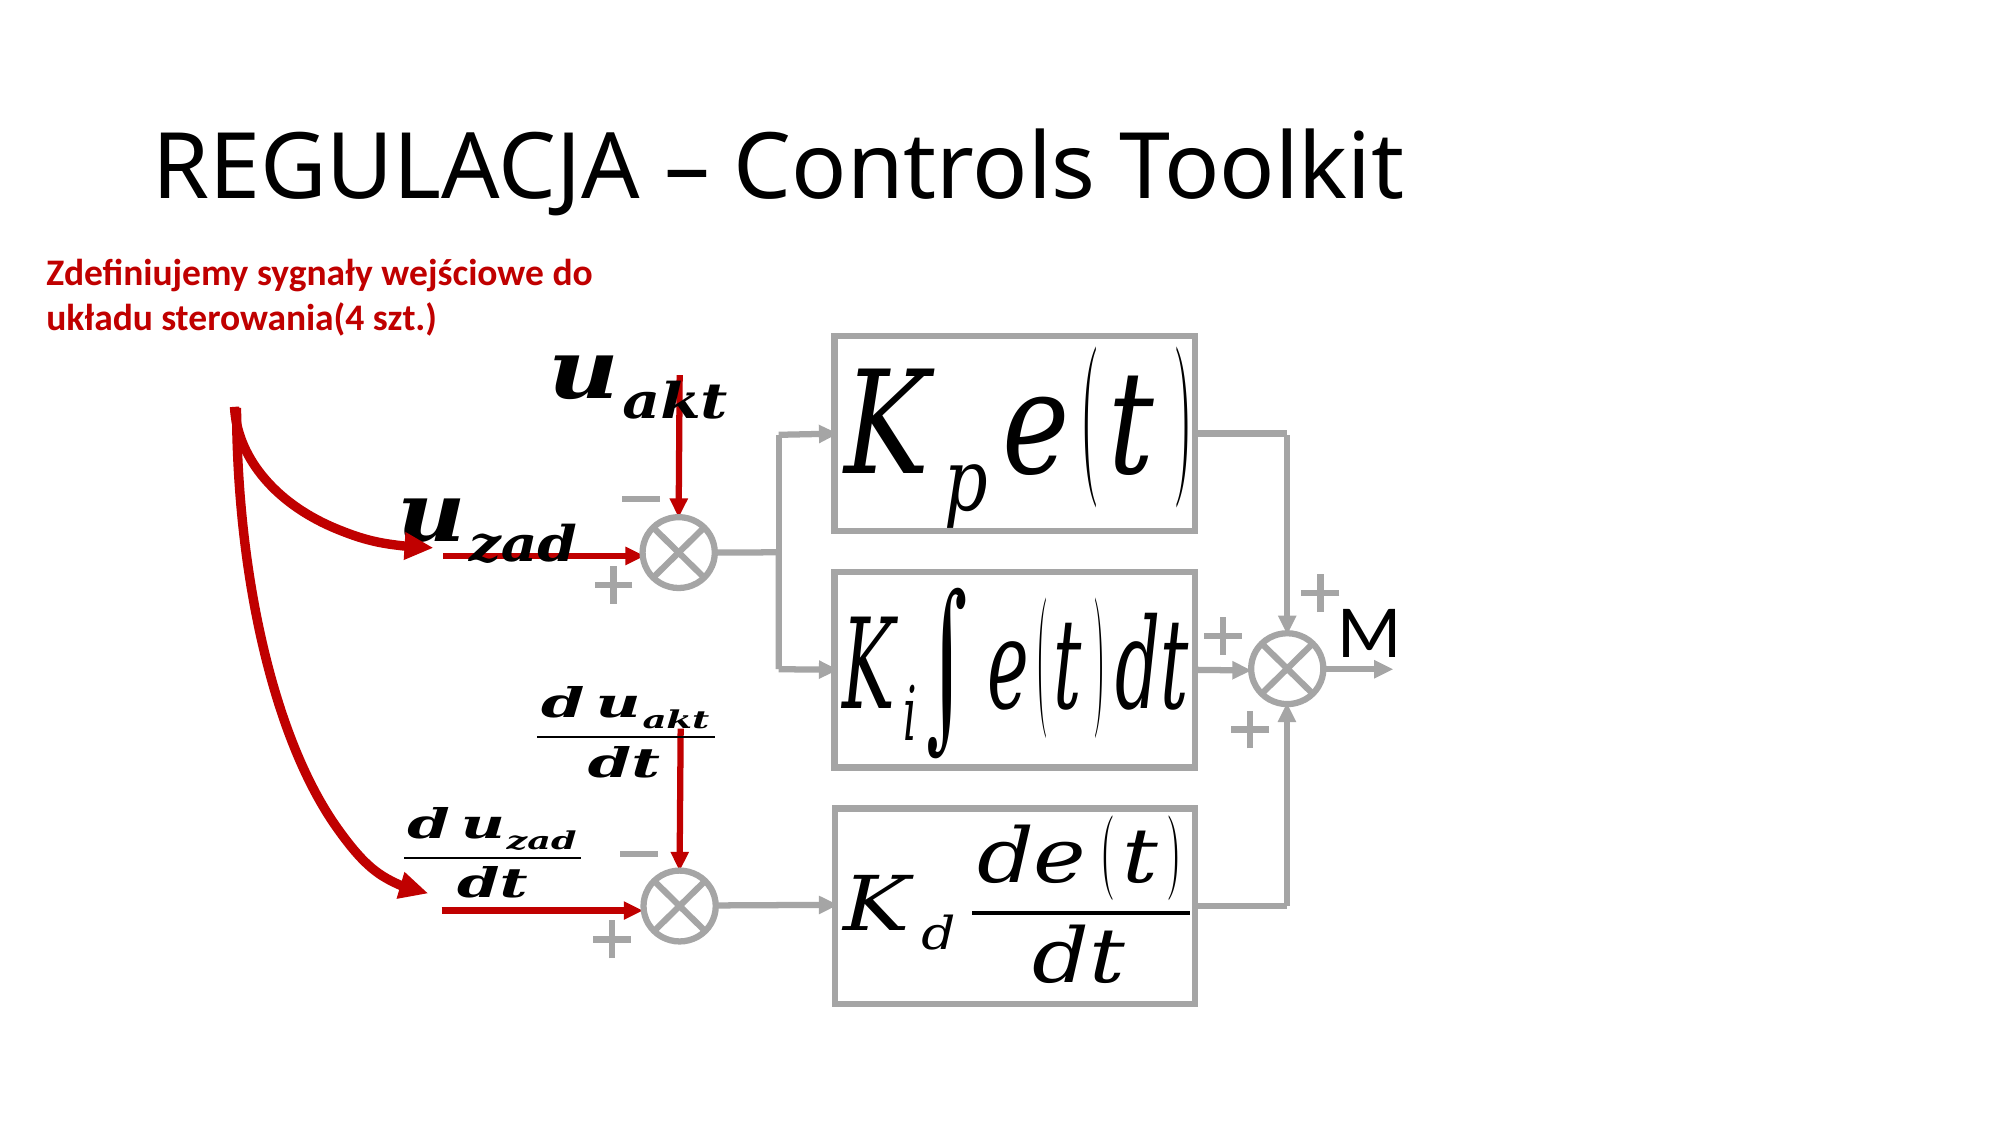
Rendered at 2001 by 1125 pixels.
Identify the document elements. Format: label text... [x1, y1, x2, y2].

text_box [397, 326, 1453, 1001]
title REGULACJA – Controls Toolkit [137, 59, 1863, 278]
text_box [234, 403, 397, 886]
text_box Zdefiniujemy sygnały wejściowe do układu sterowania(4 szt.) [31, 240, 684, 346]
